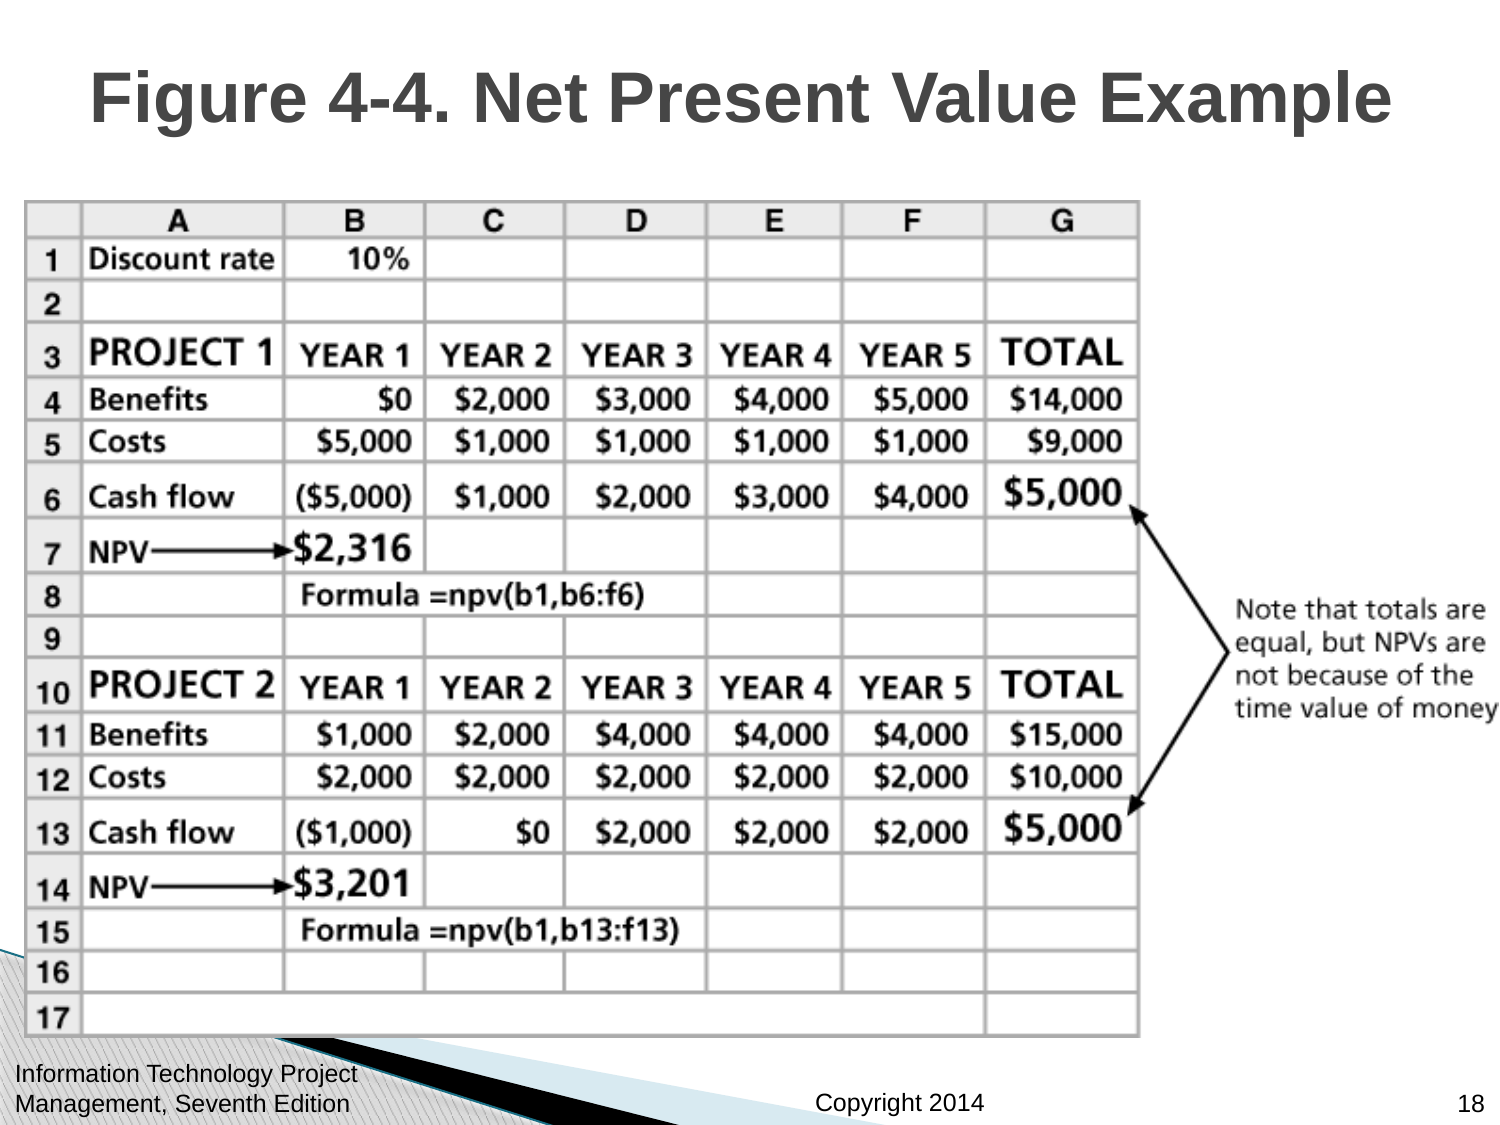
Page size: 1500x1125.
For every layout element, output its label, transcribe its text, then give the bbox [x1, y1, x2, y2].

title Figure 4-4. Net Present Value Example [75, 0, 1425, 188]
slide_number 18 [1412, 1065, 1500, 1125]
footer Information Technology Project Management, Seventh Edition [0, 1065, 386, 1125]
picture [24, 199, 1499, 1038]
